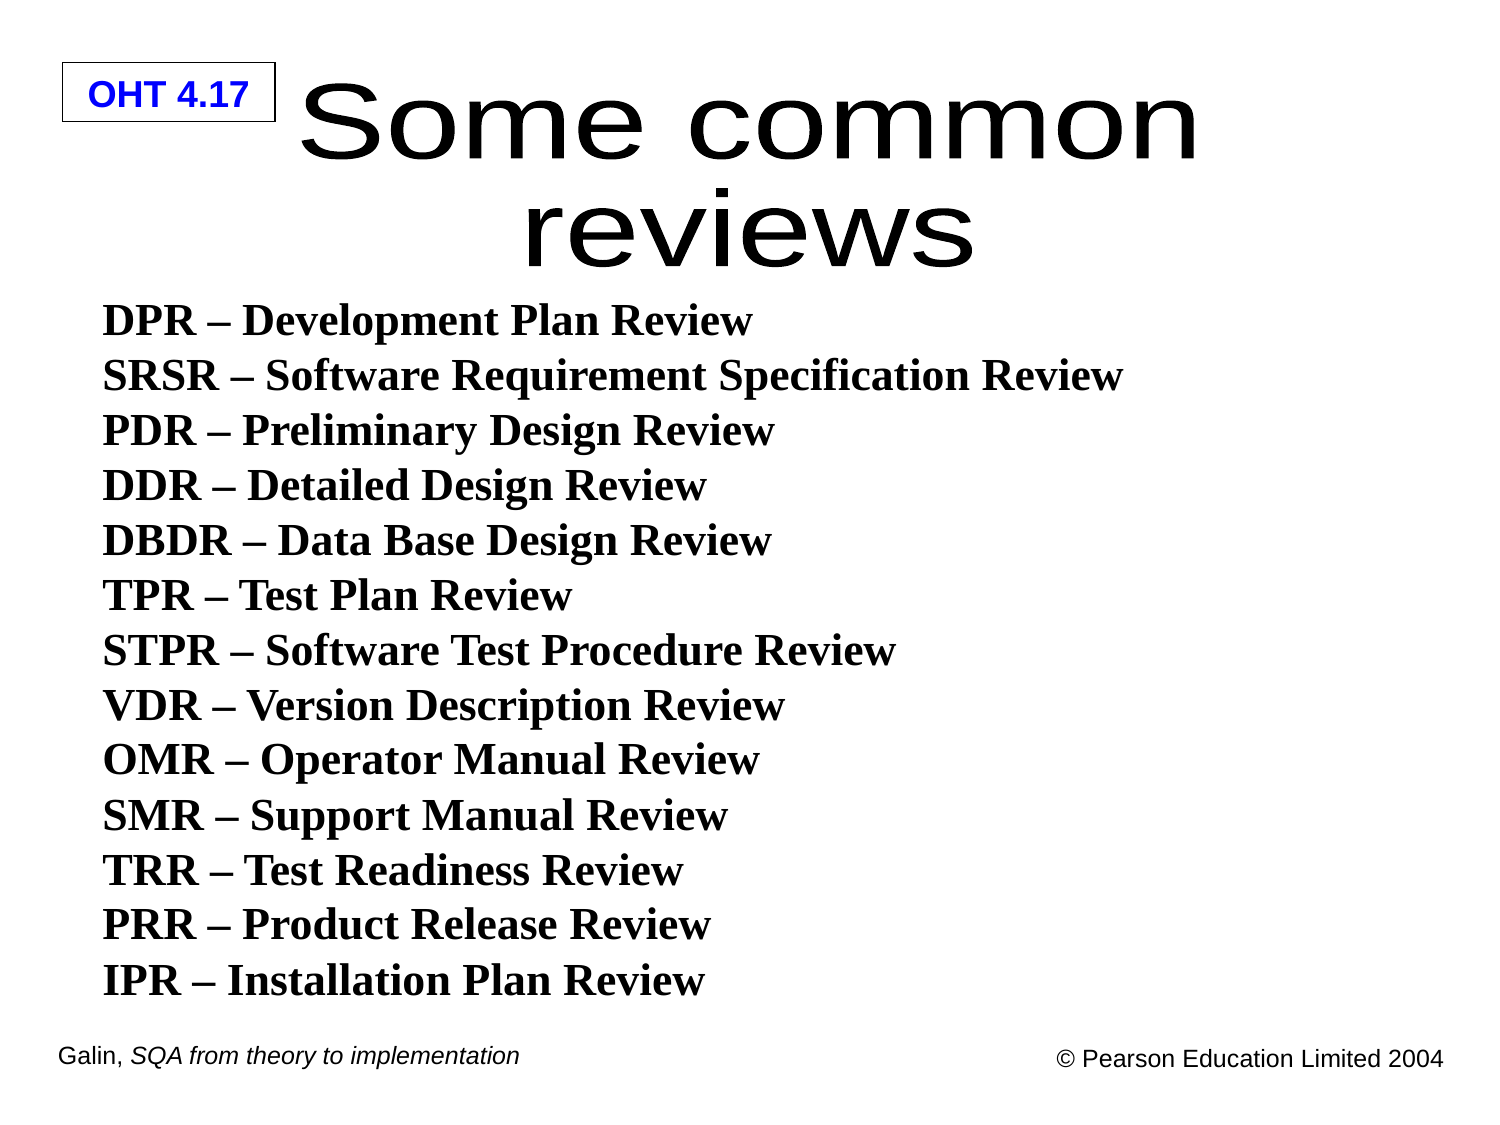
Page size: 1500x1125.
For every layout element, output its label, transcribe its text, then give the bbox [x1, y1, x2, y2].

text_box DPR – Development Plan Review SRSR – Software Requirement Specification Review PDR – Preliminary Design Review DDR – Detailed Design Review DBDR – Data Base Design Review TPR – Test Plan Review STPR – Software Test Procedure Review VDR – Version Description Review OMR – Operator Manual Review SMR – Support Manual Review TRR – Test Readiness Review PRR – Product Release Review IPR – Installation Plan Review [87, 282, 1350, 1012]
